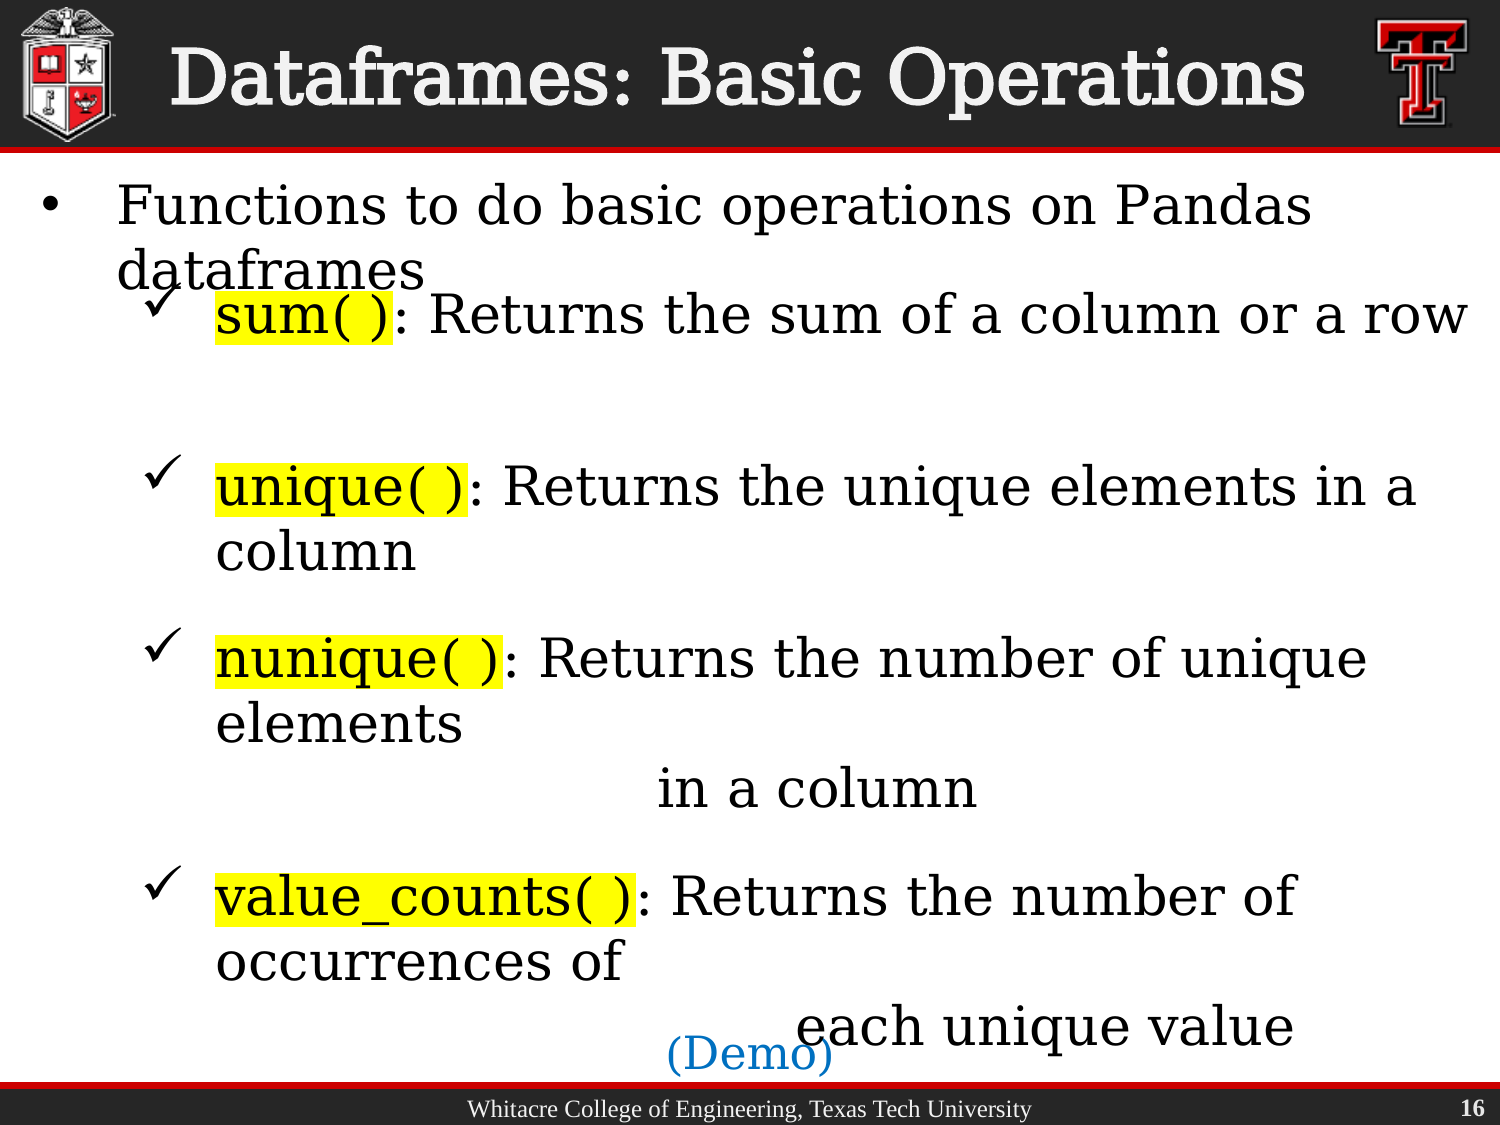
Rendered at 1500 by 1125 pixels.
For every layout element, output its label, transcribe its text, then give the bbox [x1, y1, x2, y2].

title Dataframes: Basic Operations [151, 6, 1349, 141]
text_box sum( ): Returns the sum of a column or a row [125, 272, 1500, 352]
text_box nunique( ): Returns the number of unique elements in a column [125, 616, 1481, 826]
text_box Functions to do basic operations on Pandas dataframes [26, 163, 1443, 308]
text_box unique( ): Returns the unique elements in a column [125, 444, 1443, 589]
slide_number 16 [1392, 1086, 1500, 1125]
picture [21, 7, 116, 142]
text_box value_counts( ): Returns the number of occurrences of each unique value [125, 854, 1500, 1064]
picture [1373, 14, 1472, 128]
text_box (Demo) [648, 1064, 852, 1086]
